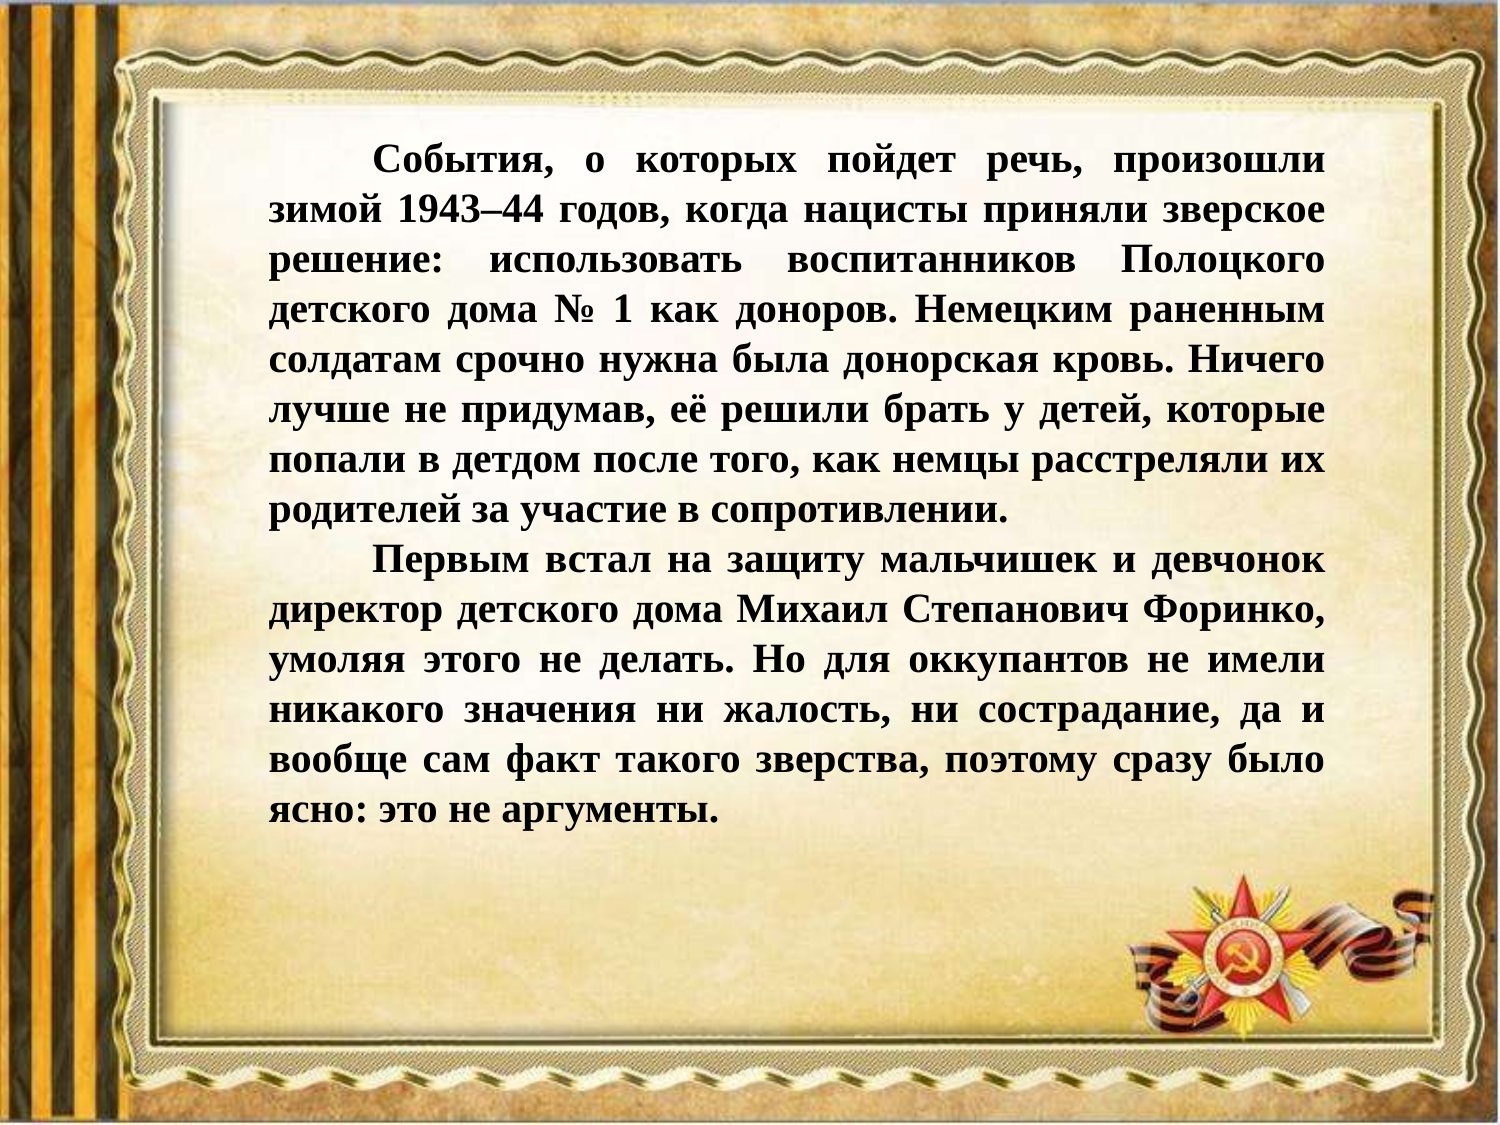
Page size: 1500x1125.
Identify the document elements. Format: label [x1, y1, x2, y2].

list [0, 0, 1500, 1125]
